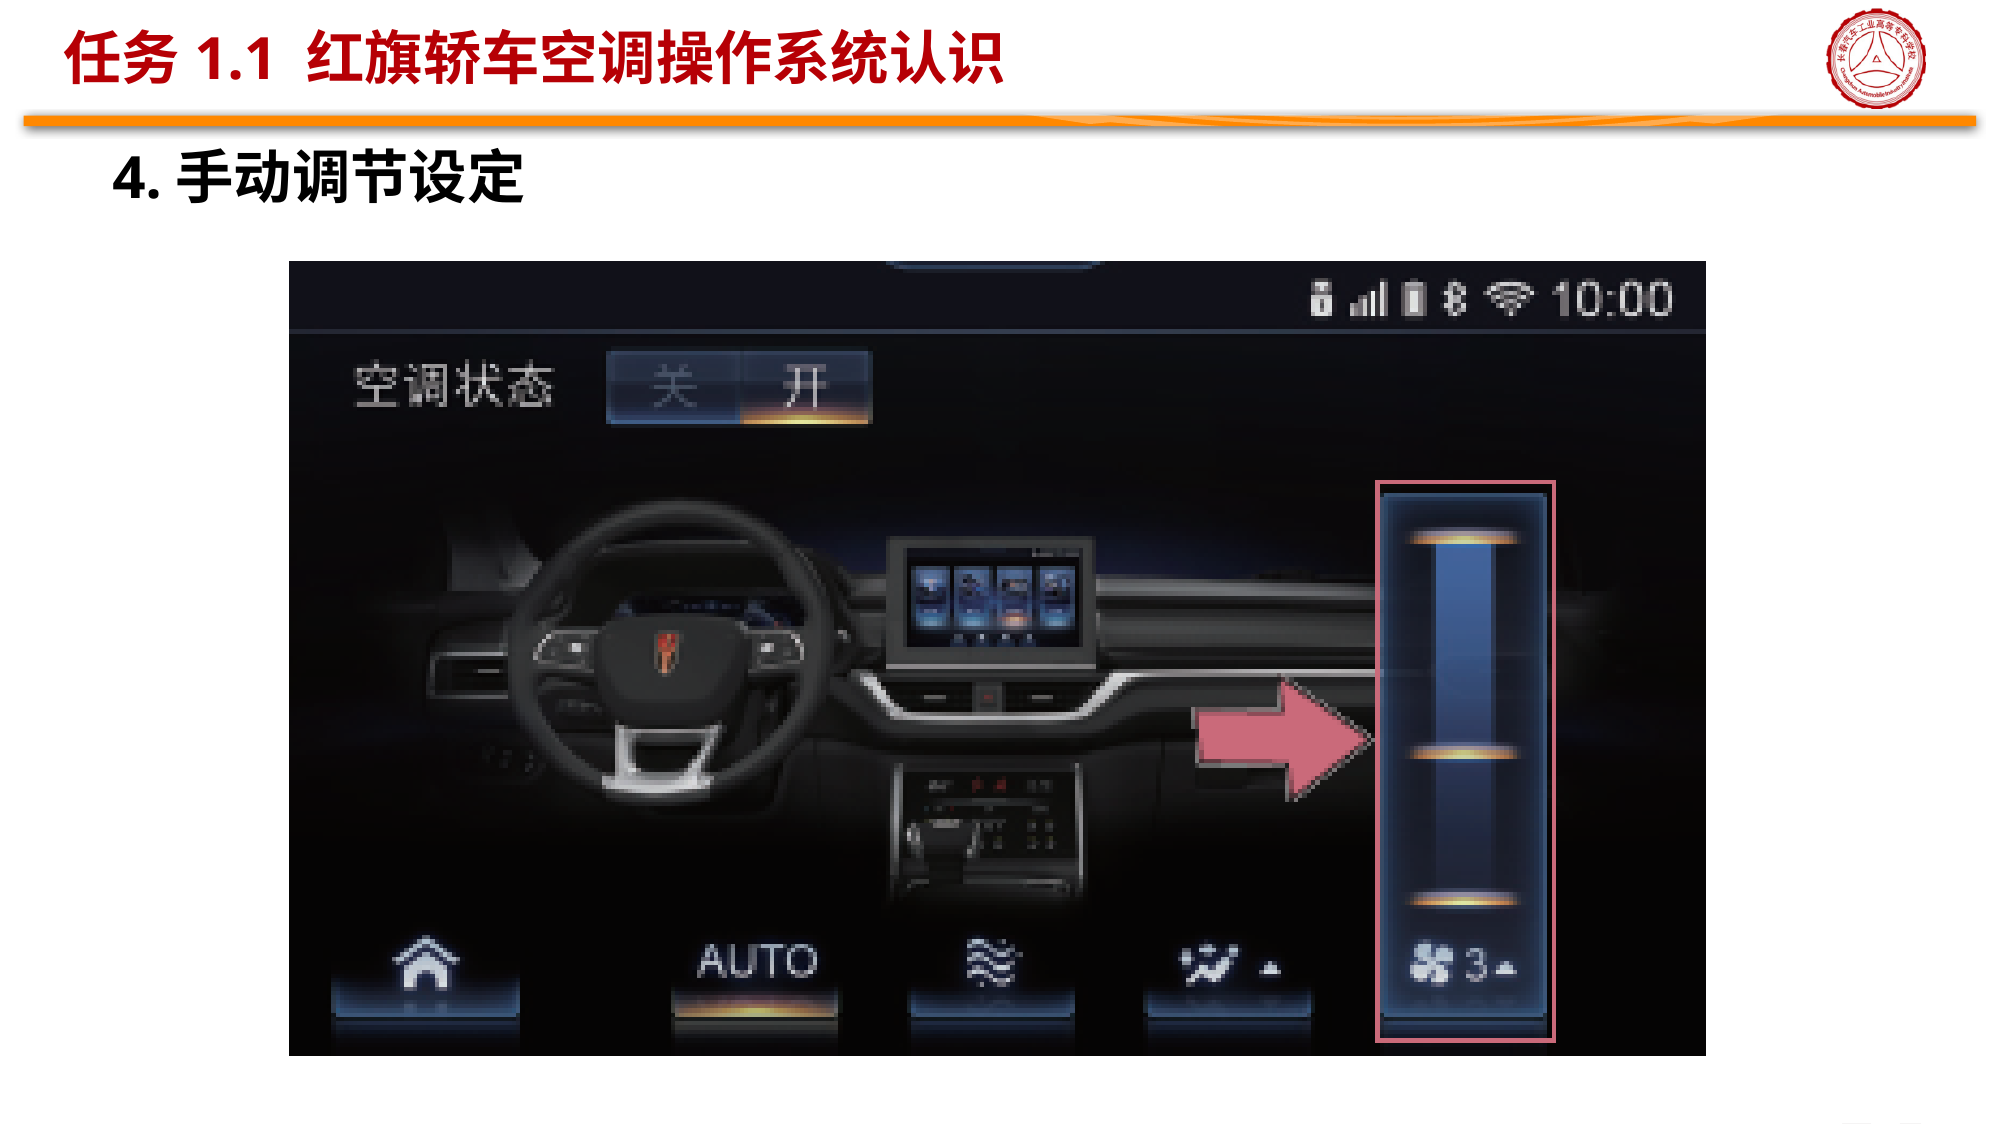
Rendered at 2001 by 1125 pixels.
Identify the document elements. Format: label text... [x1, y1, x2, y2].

picture [289, 261, 1711, 1056]
picture [1826, 8, 1926, 109]
title 任务1.1 红旗轿车空调操作系统认识 [49, 21, 1557, 121]
text_box 4.手动调节设定 [97, 132, 1847, 218]
